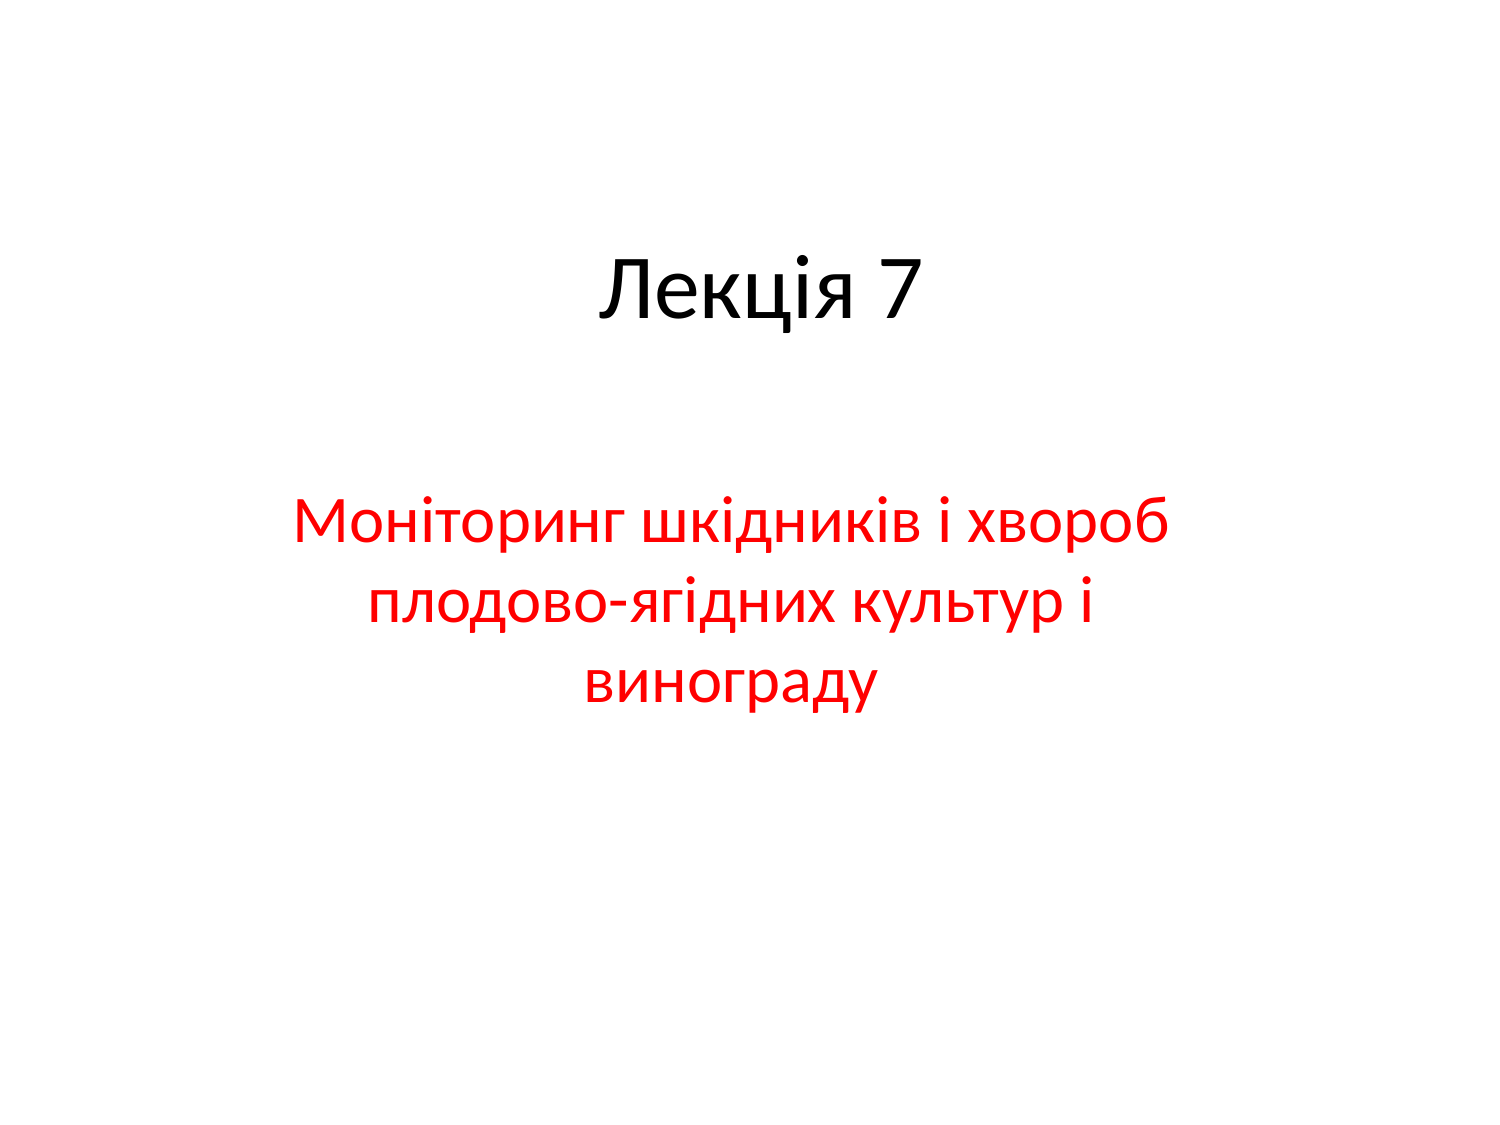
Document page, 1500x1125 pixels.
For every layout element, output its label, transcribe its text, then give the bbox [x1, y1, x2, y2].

title Лекція 7 [123, 160, 1399, 402]
subtitle Моніторинг шкідників і хвороб плодово-ягідних культур і винограду [206, 468, 1257, 756]
